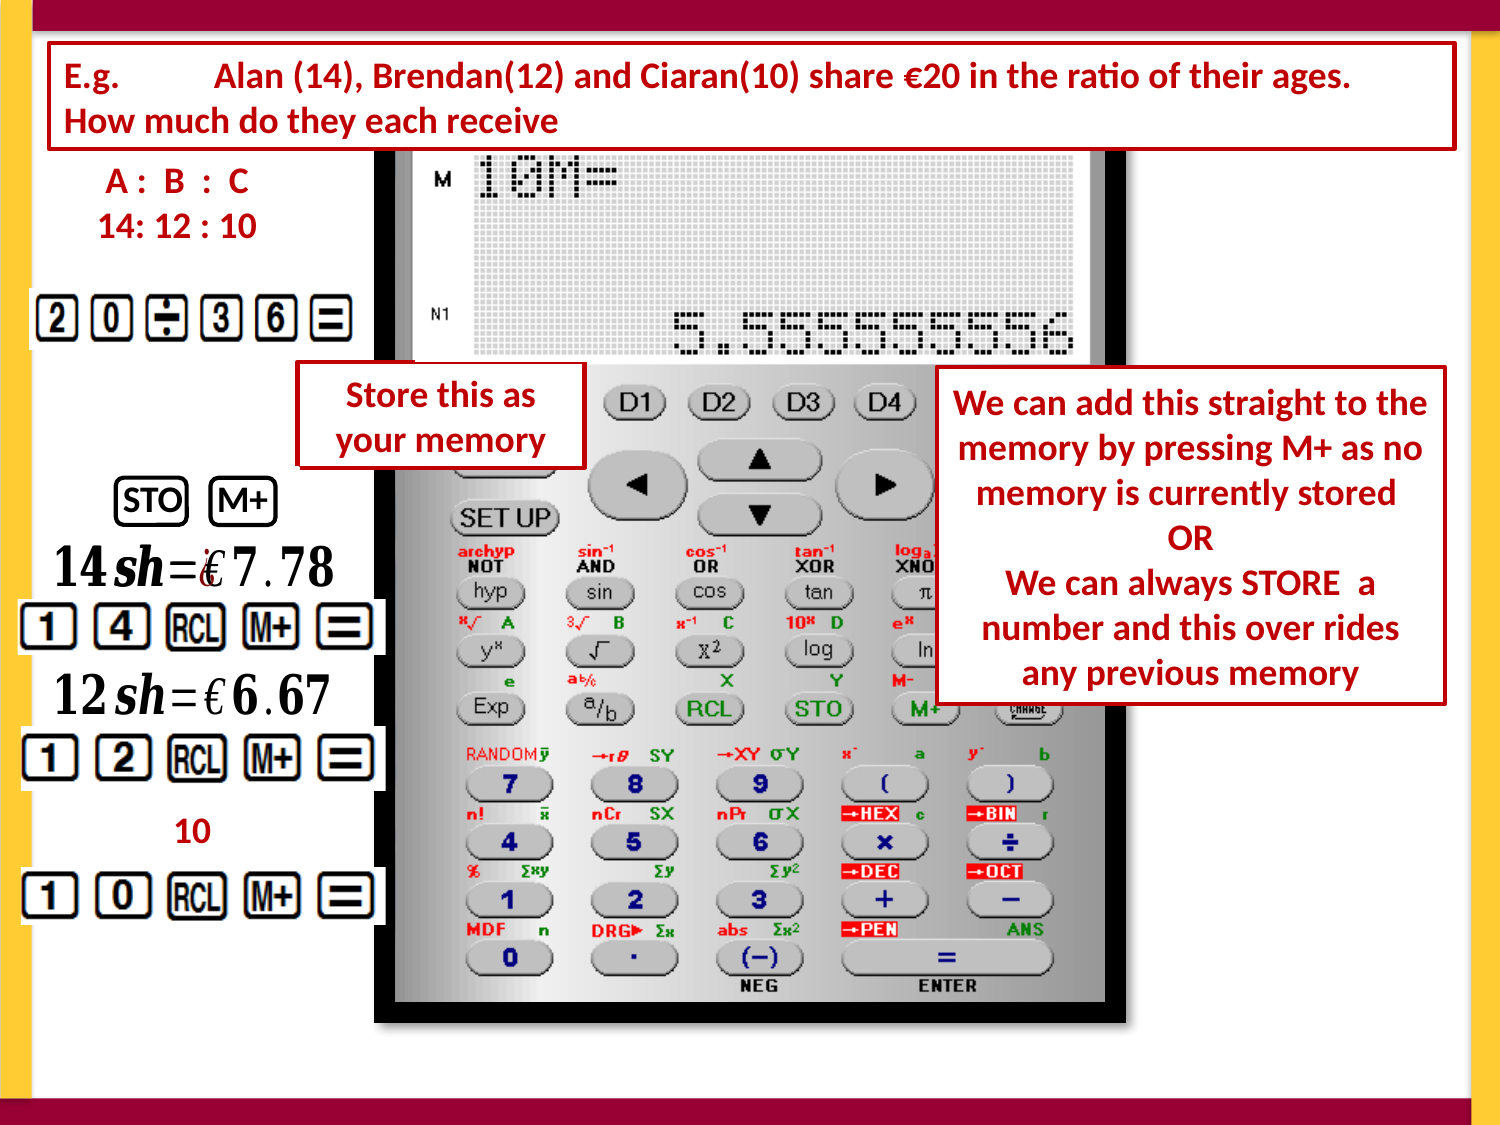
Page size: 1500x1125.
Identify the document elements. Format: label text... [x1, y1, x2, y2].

text_box We can add this straight to the memory by pressing M+ as no memory is currently stored OR We can always STORE a number and this over rides any previous memory [935, 365, 1447, 706]
text_box Store this as your memory [295, 360, 587, 470]
picture [20, 867, 386, 925]
text_box E.g. Alan (14), Brendan(12) and Ciaran(10) share €20 in the ratio of their ages. How much do they each receive [47, 41, 1457, 151]
picture [29, 288, 367, 351]
picture [20, 726, 386, 799]
picture [17, 599, 386, 655]
picture [395, 128, 1105, 1002]
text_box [99, 467, 299, 540]
